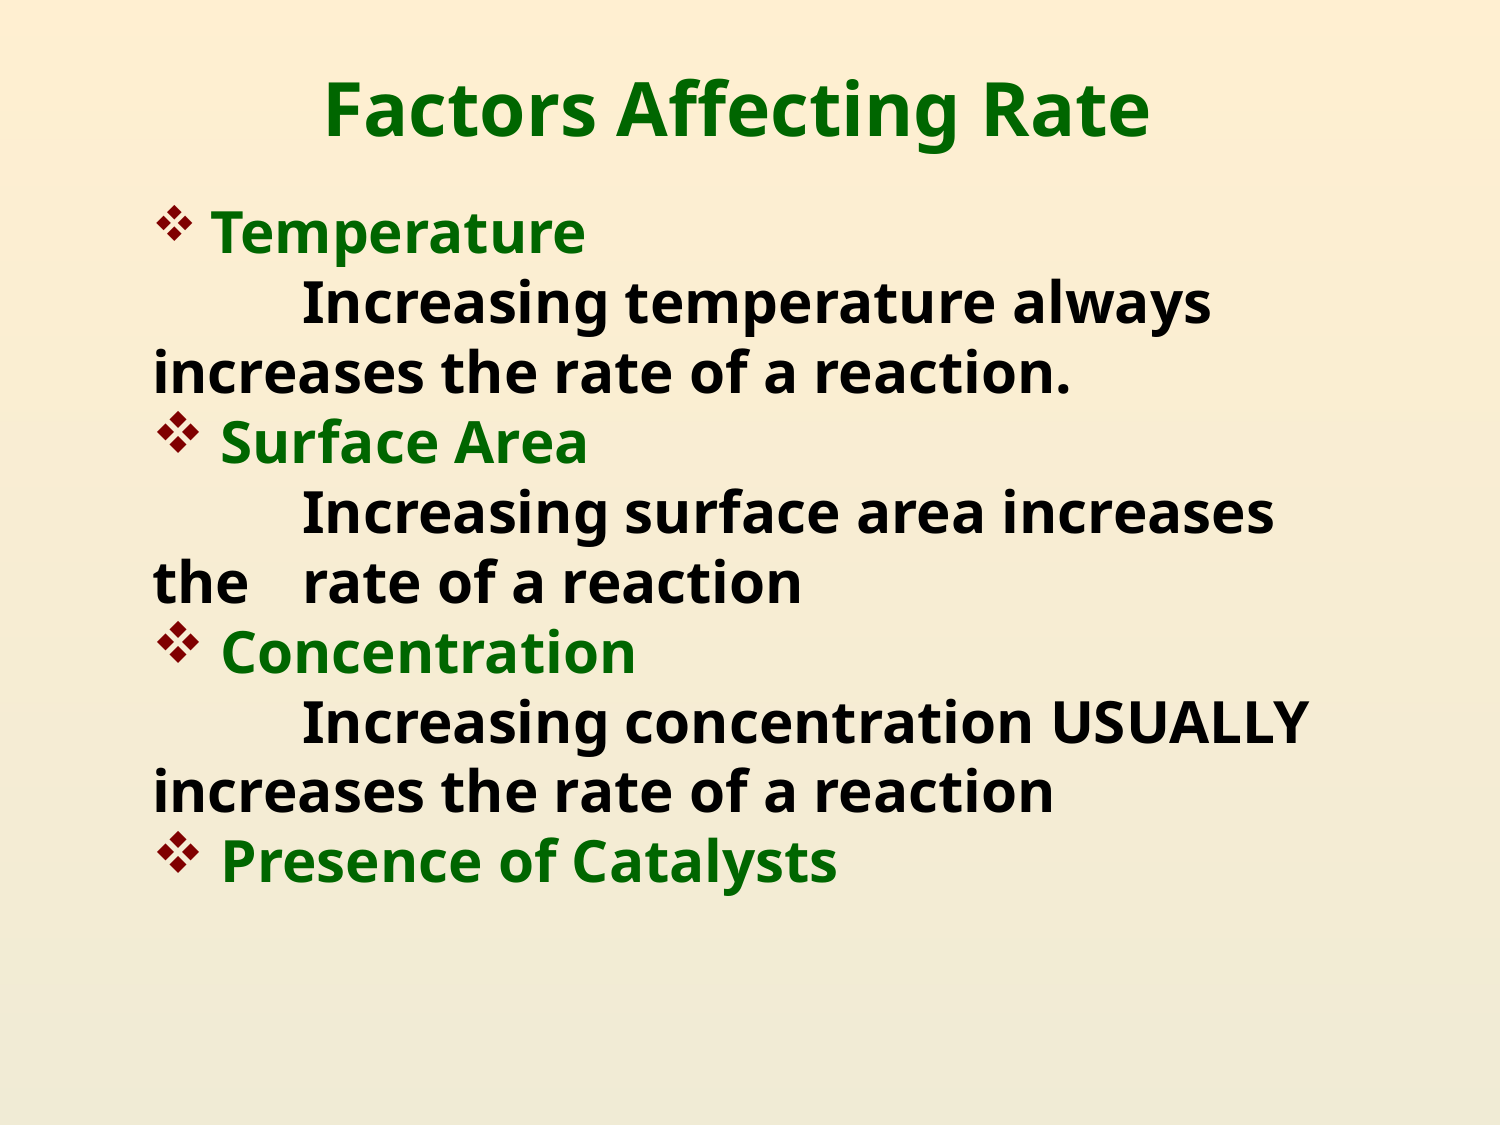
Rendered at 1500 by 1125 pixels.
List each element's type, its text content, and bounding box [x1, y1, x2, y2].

title Factors Affecting Rate [112, 49, 1363, 163]
text_box Temperature Increasing temperature always increases the rate of a reaction. Surface Area Increasing surface area increases the rate of a reaction Concentration Increasing concentration USUALLY increases the rate of a reaction Presence of Catalysts [137, 187, 1400, 902]
